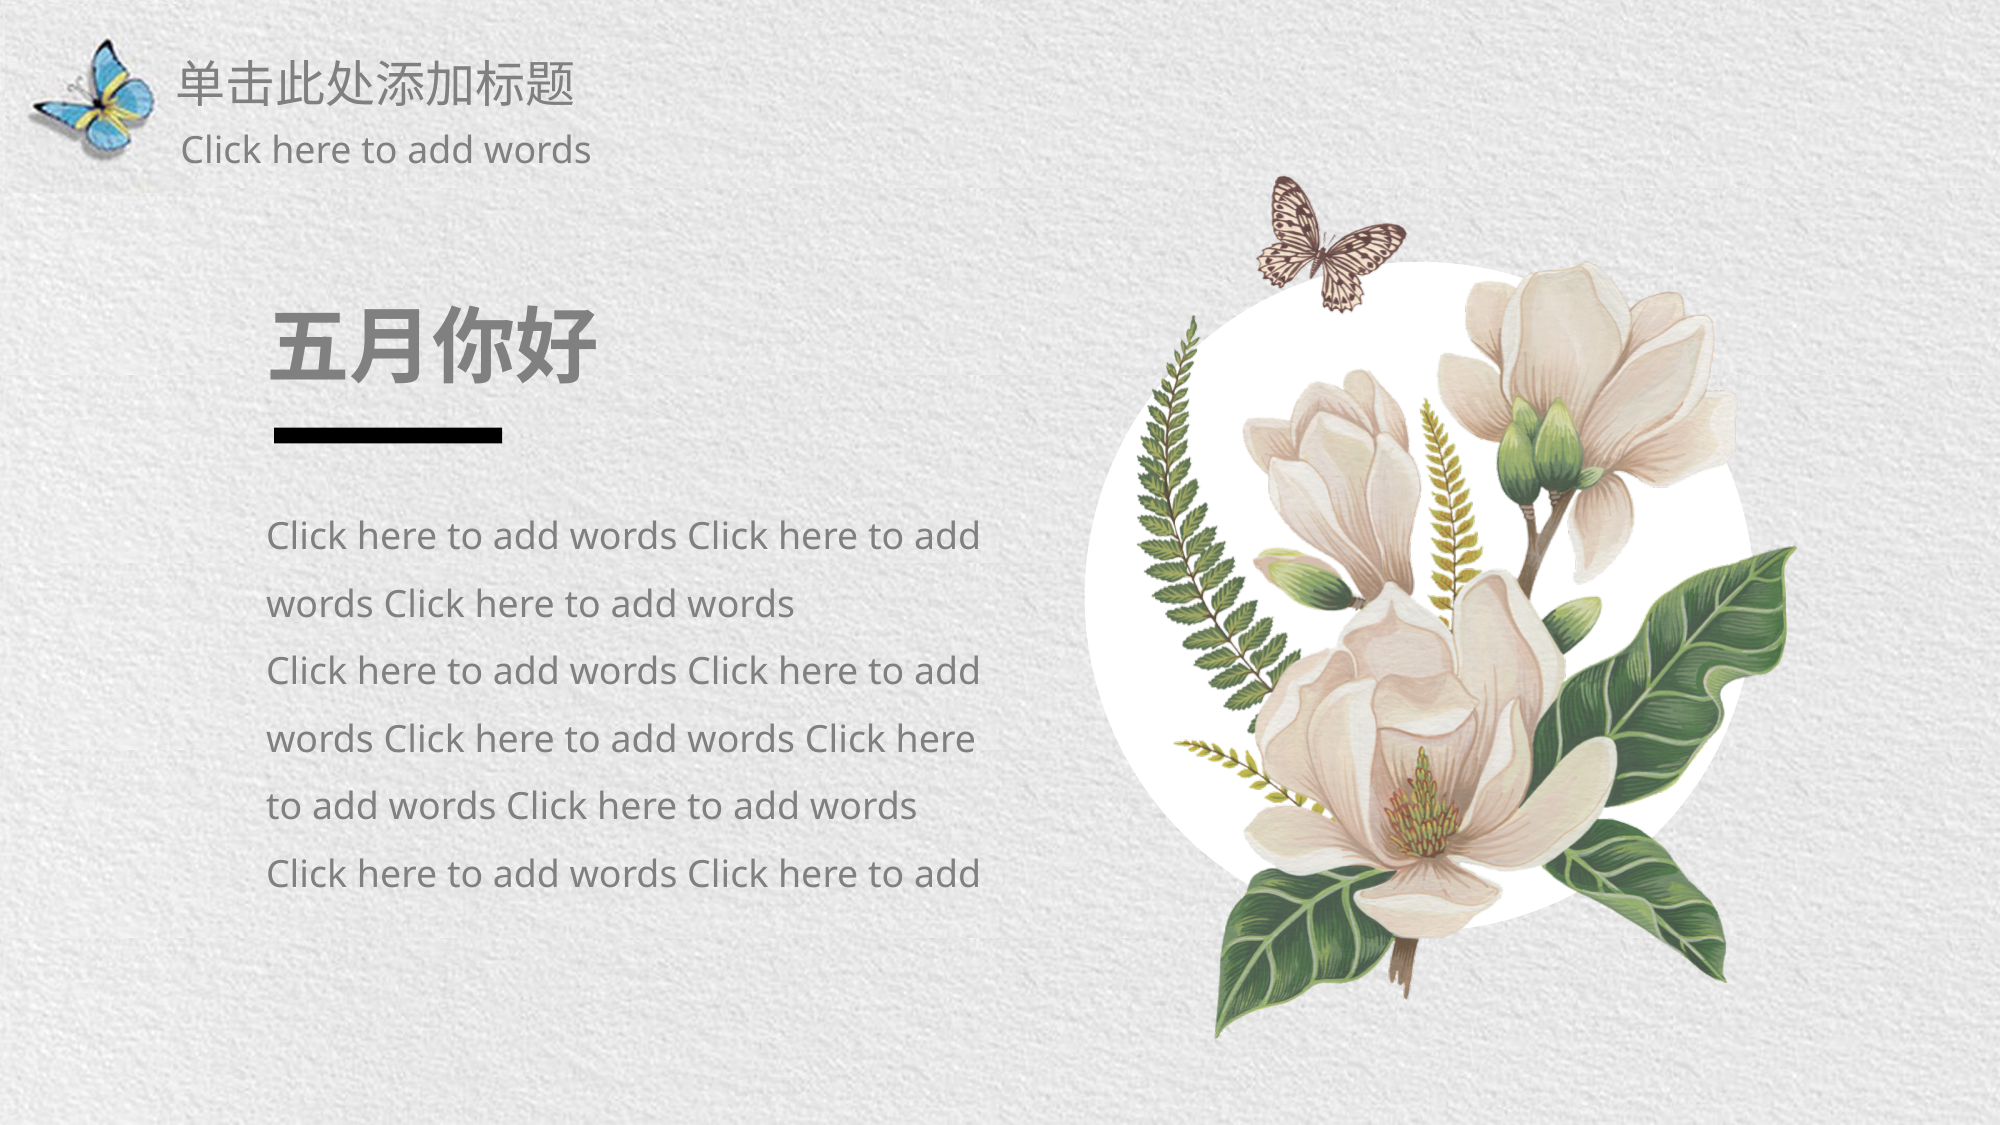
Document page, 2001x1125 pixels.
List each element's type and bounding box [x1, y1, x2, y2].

picture [1085, 117, 1836, 1076]
text_box [0, 0, 2000, 1125]
picture [5, 4, 198, 193]
